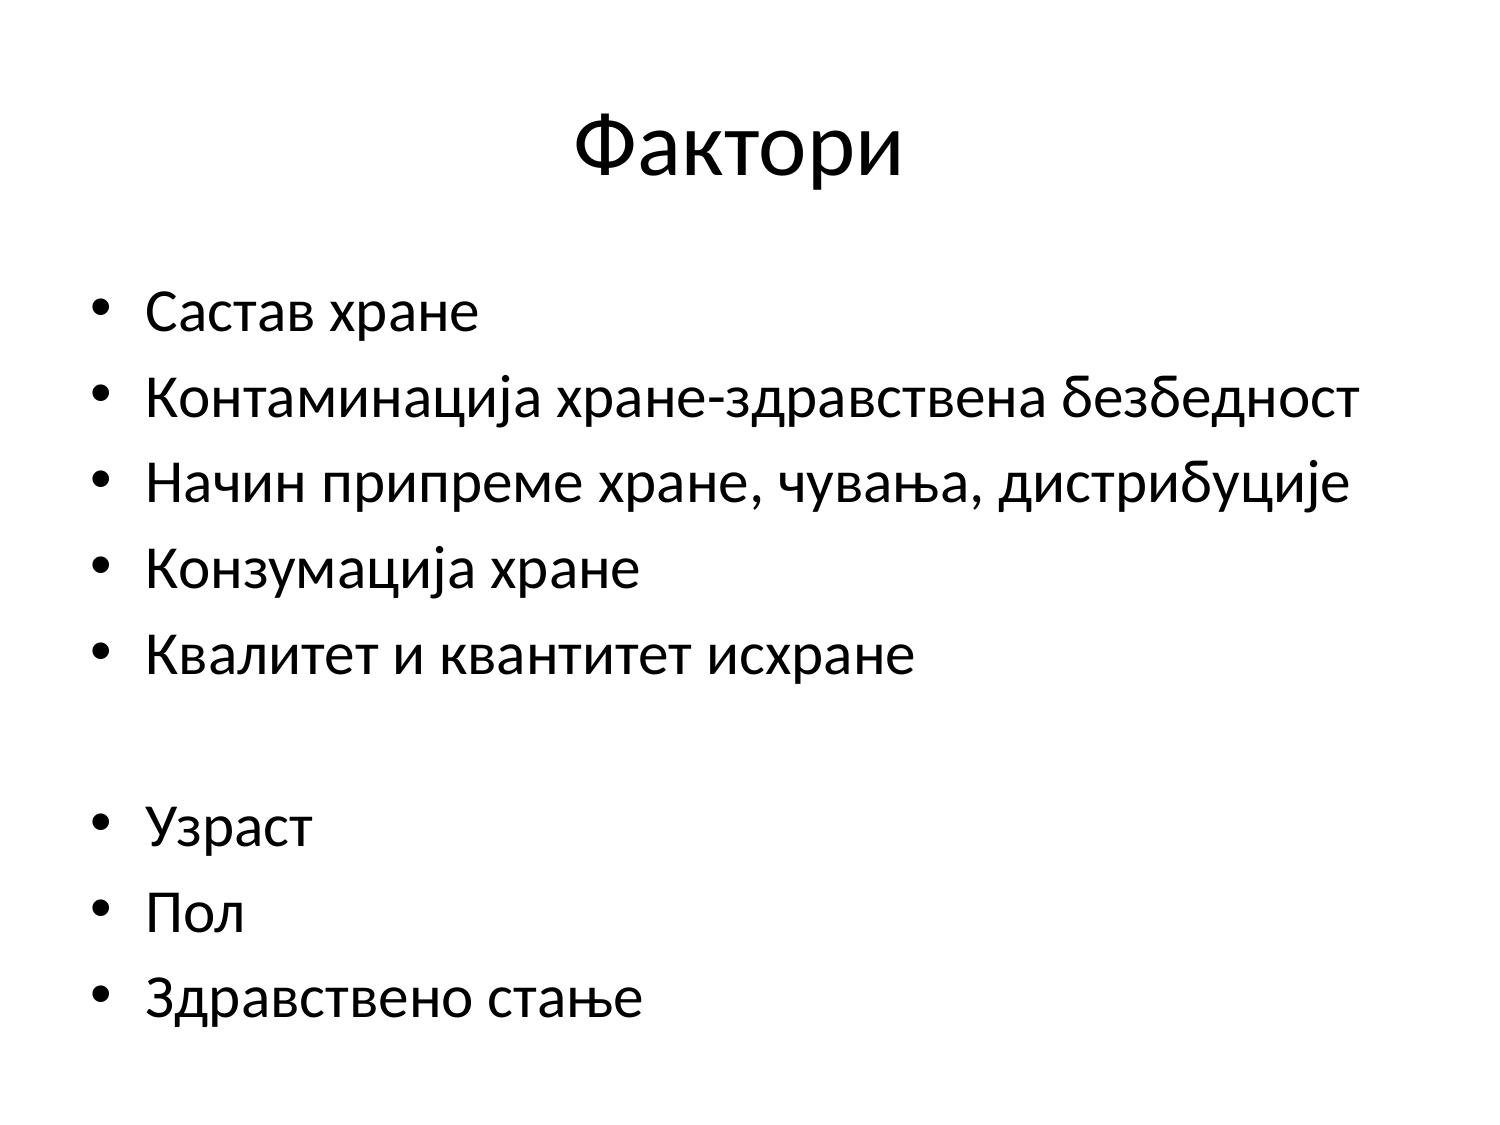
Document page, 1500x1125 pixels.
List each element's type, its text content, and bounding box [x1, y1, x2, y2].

list Састав хране Контаминација хране-здравствена безбедност Начин припреме хране, чувања, дистрибуције Конзумација хране Квалитет и квантитет исхране Узраст Пол Здравствено стање [75, 262, 1425, 1050]
title Фактори [75, 45, 1425, 233]
